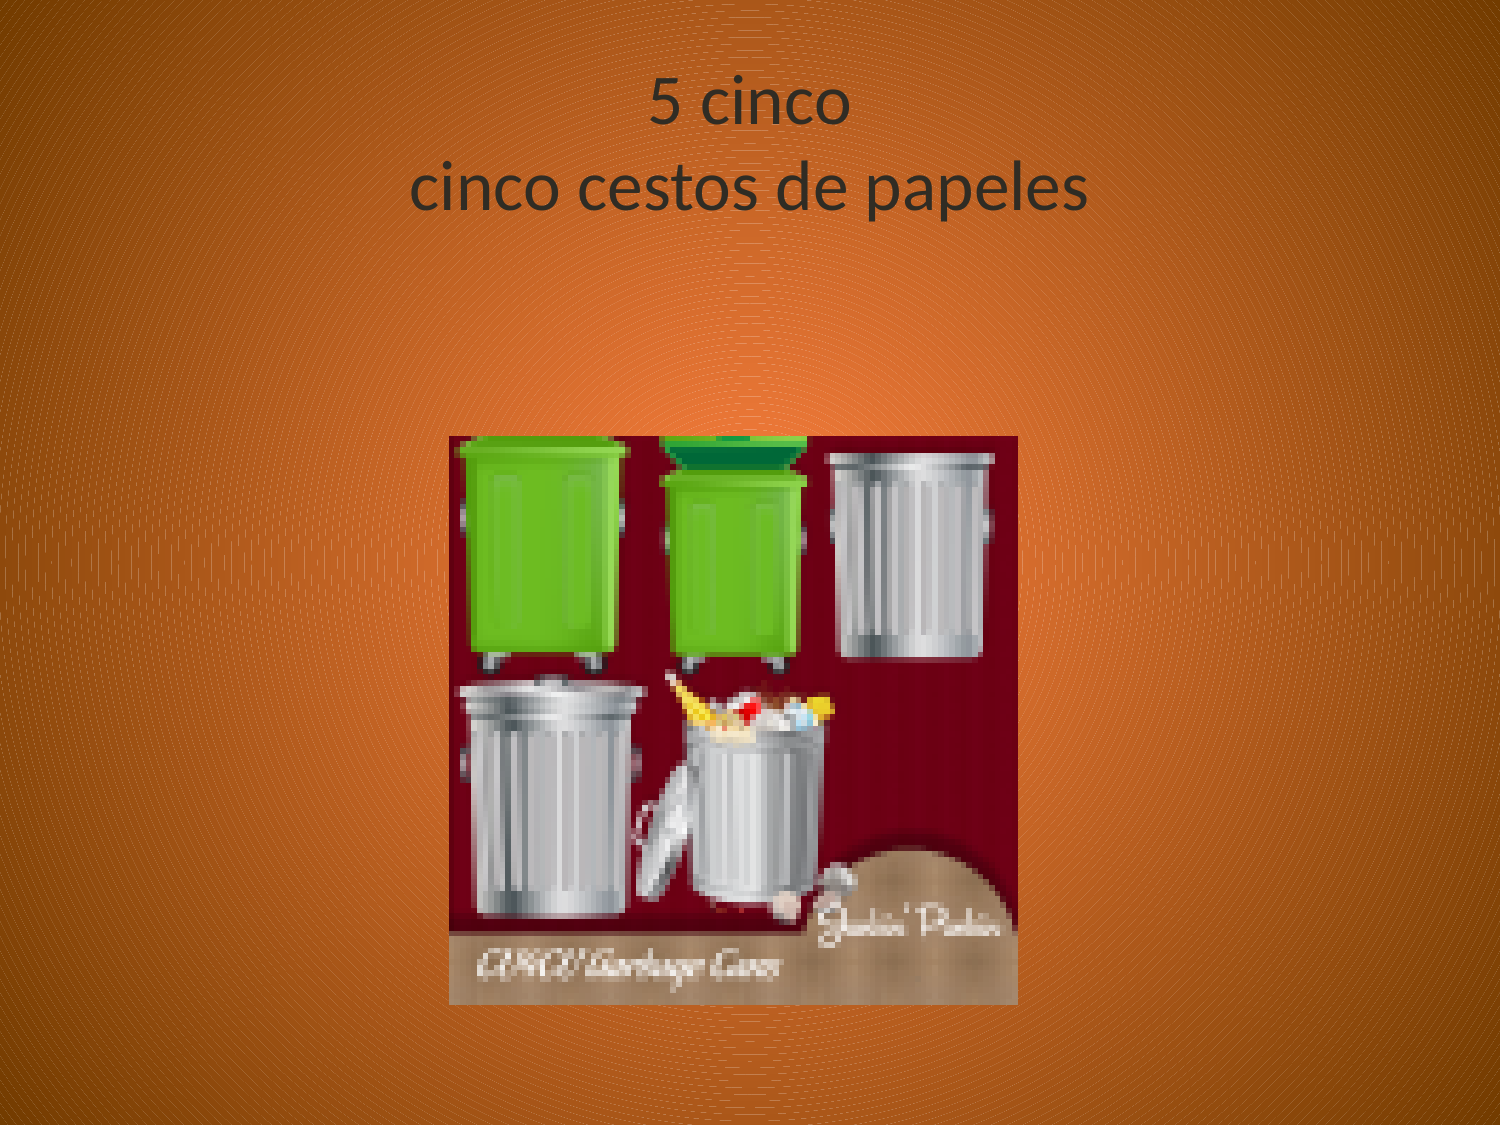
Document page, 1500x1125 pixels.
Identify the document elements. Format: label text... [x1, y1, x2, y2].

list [216, 436, 1251, 1006]
title 5 cinco cinco cestos de papeles [75, 45, 1425, 233]
